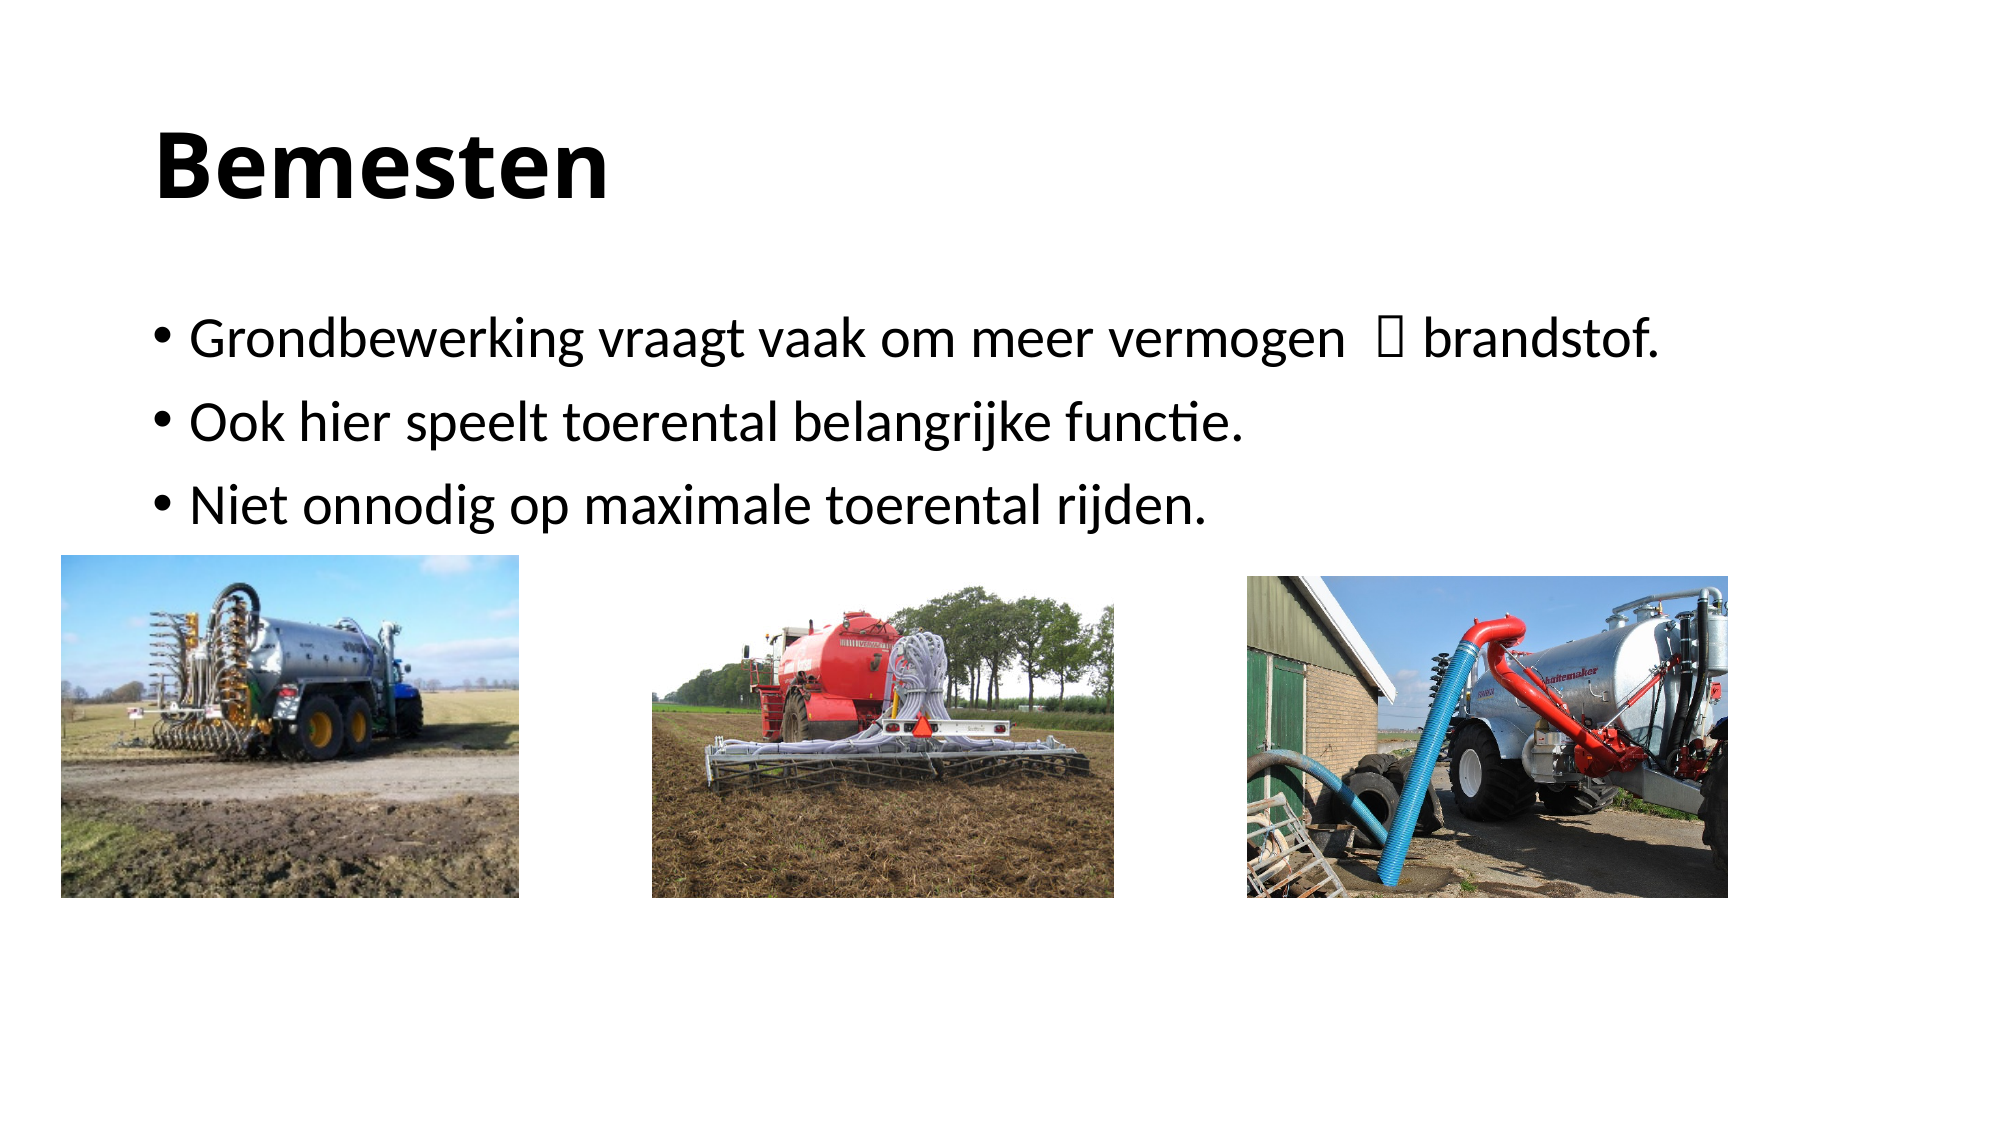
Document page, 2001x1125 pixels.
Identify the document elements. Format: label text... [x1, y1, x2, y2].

picture [61, 555, 519, 898]
title Bemesten [137, 59, 1863, 278]
picture [652, 552, 1114, 898]
list Grondbewerking vraagt vaak om meer vermogen  brandstof. Ook hier speelt toerental belangrijke functie. Niet onnodig op maximale toerental rijden. [137, 299, 1863, 1014]
picture [1247, 575, 1728, 898]
